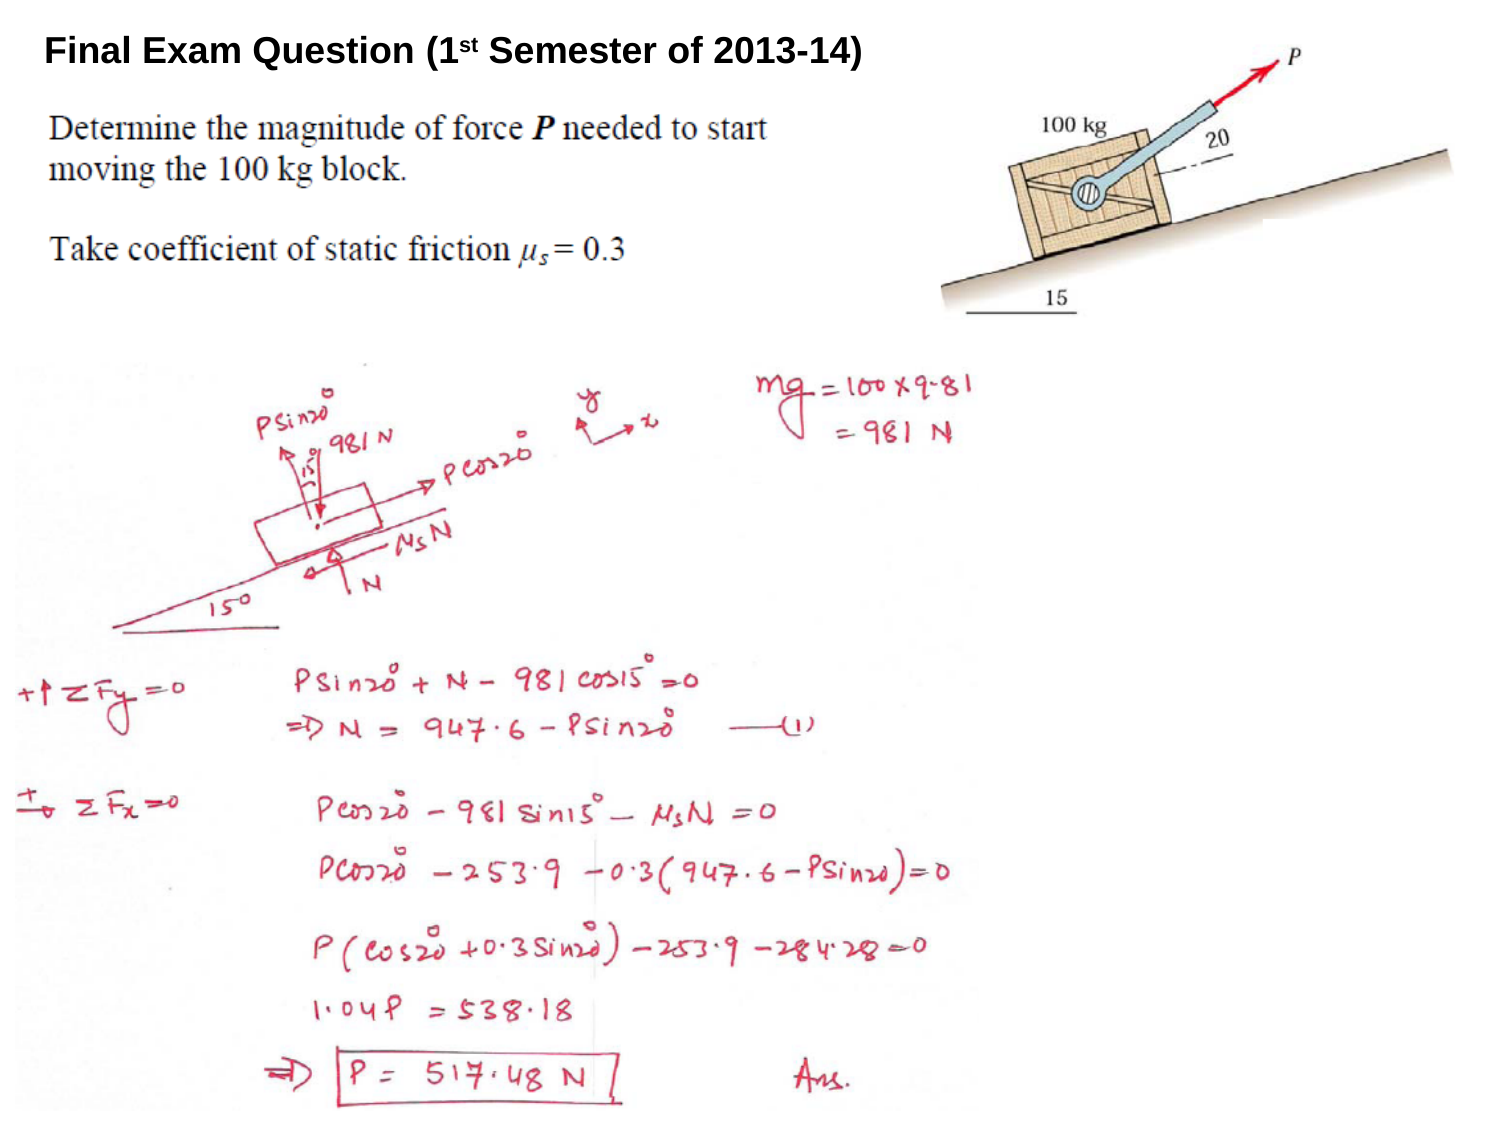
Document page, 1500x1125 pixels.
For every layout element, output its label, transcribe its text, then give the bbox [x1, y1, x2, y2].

picture [44, 102, 777, 281]
picture [926, 42, 1463, 333]
text_box Final Exam Question (1st Semester of 2013-14) [29, 18, 892, 79]
picture [15, 362, 979, 1112]
